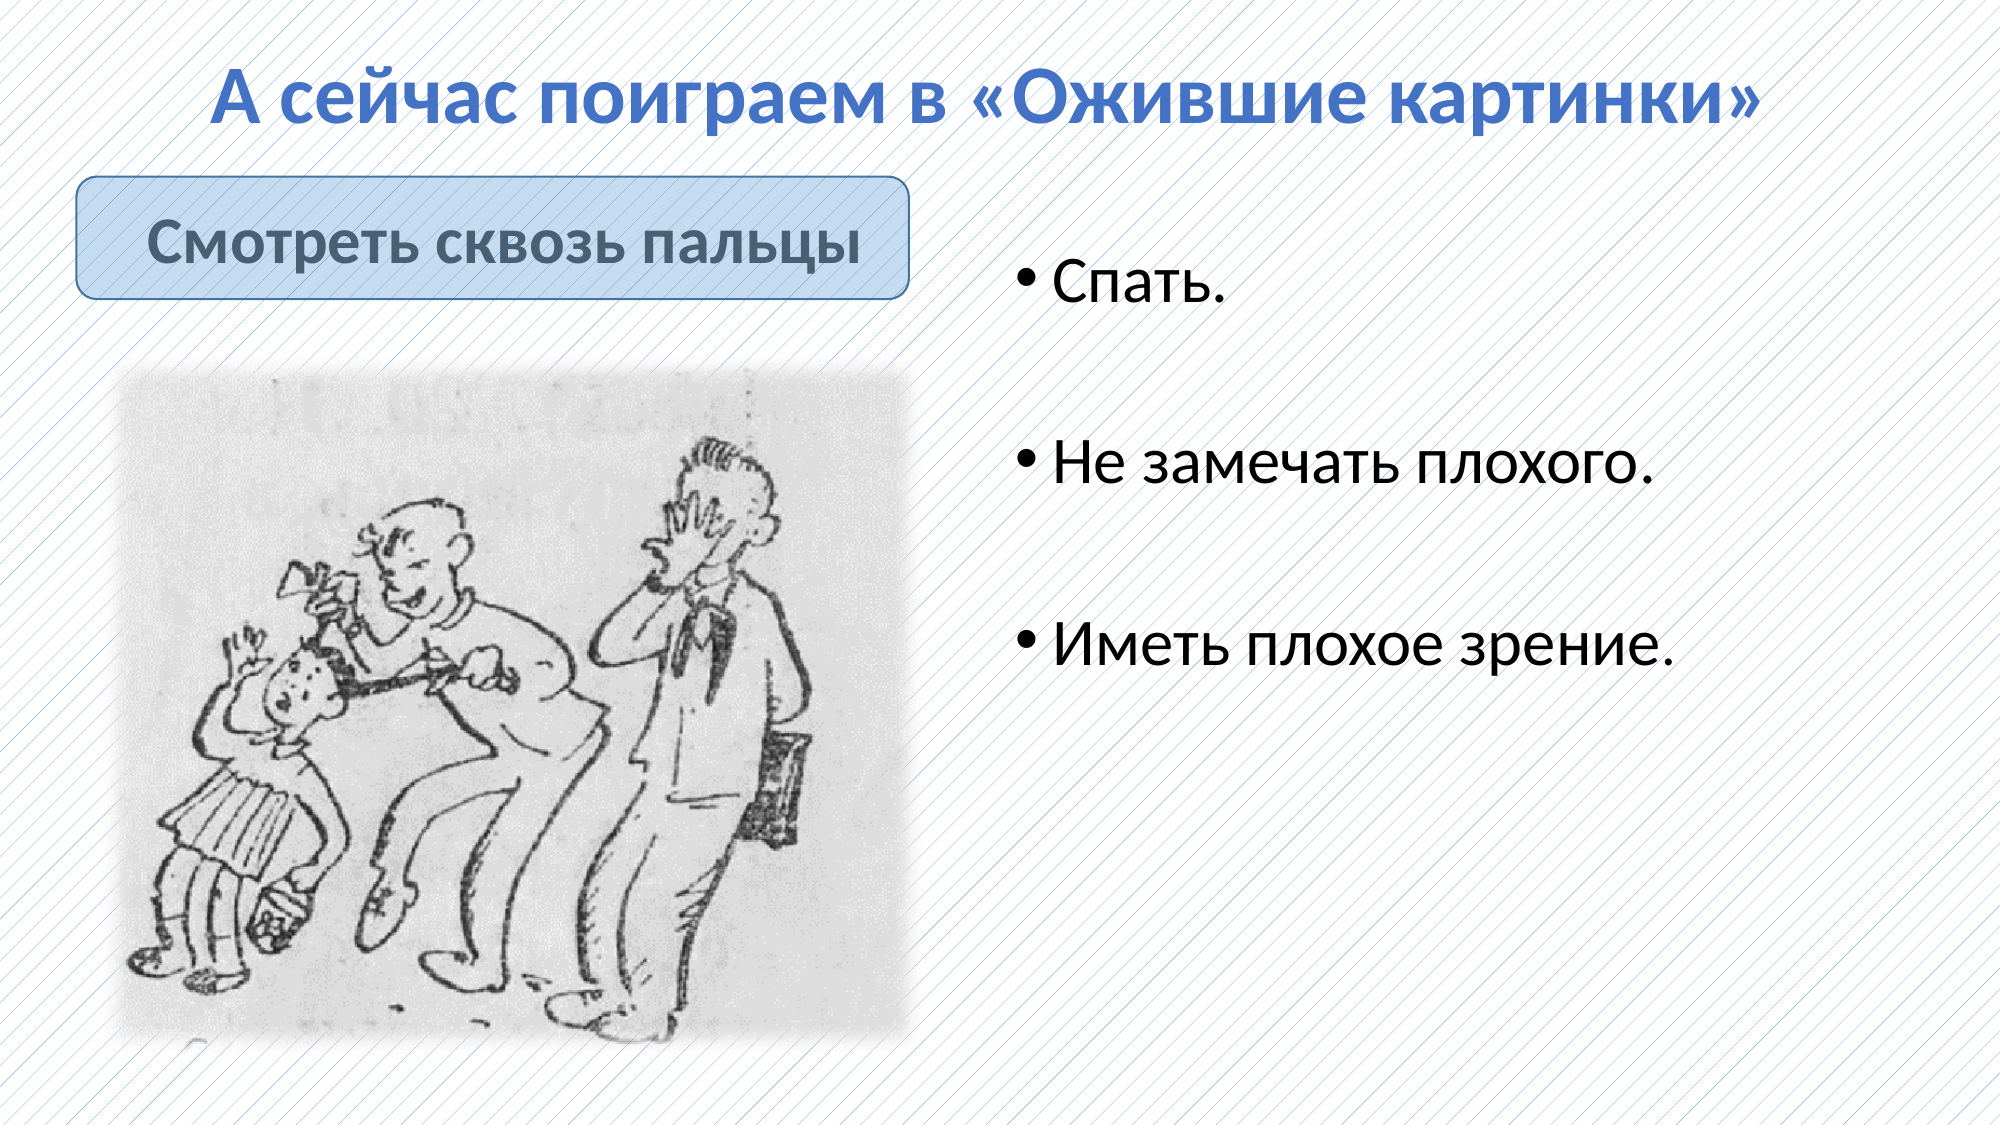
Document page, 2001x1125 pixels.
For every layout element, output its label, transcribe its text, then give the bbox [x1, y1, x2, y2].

text_box А сейчас поиграем в «Ожившие картинки» [195, 32, 1805, 148]
list Спать. Не замечать плохого. Иметь плохое зрение. [999, 148, 1863, 1014]
picture [99, 352, 925, 1057]
text_box [75, 175, 910, 301]
